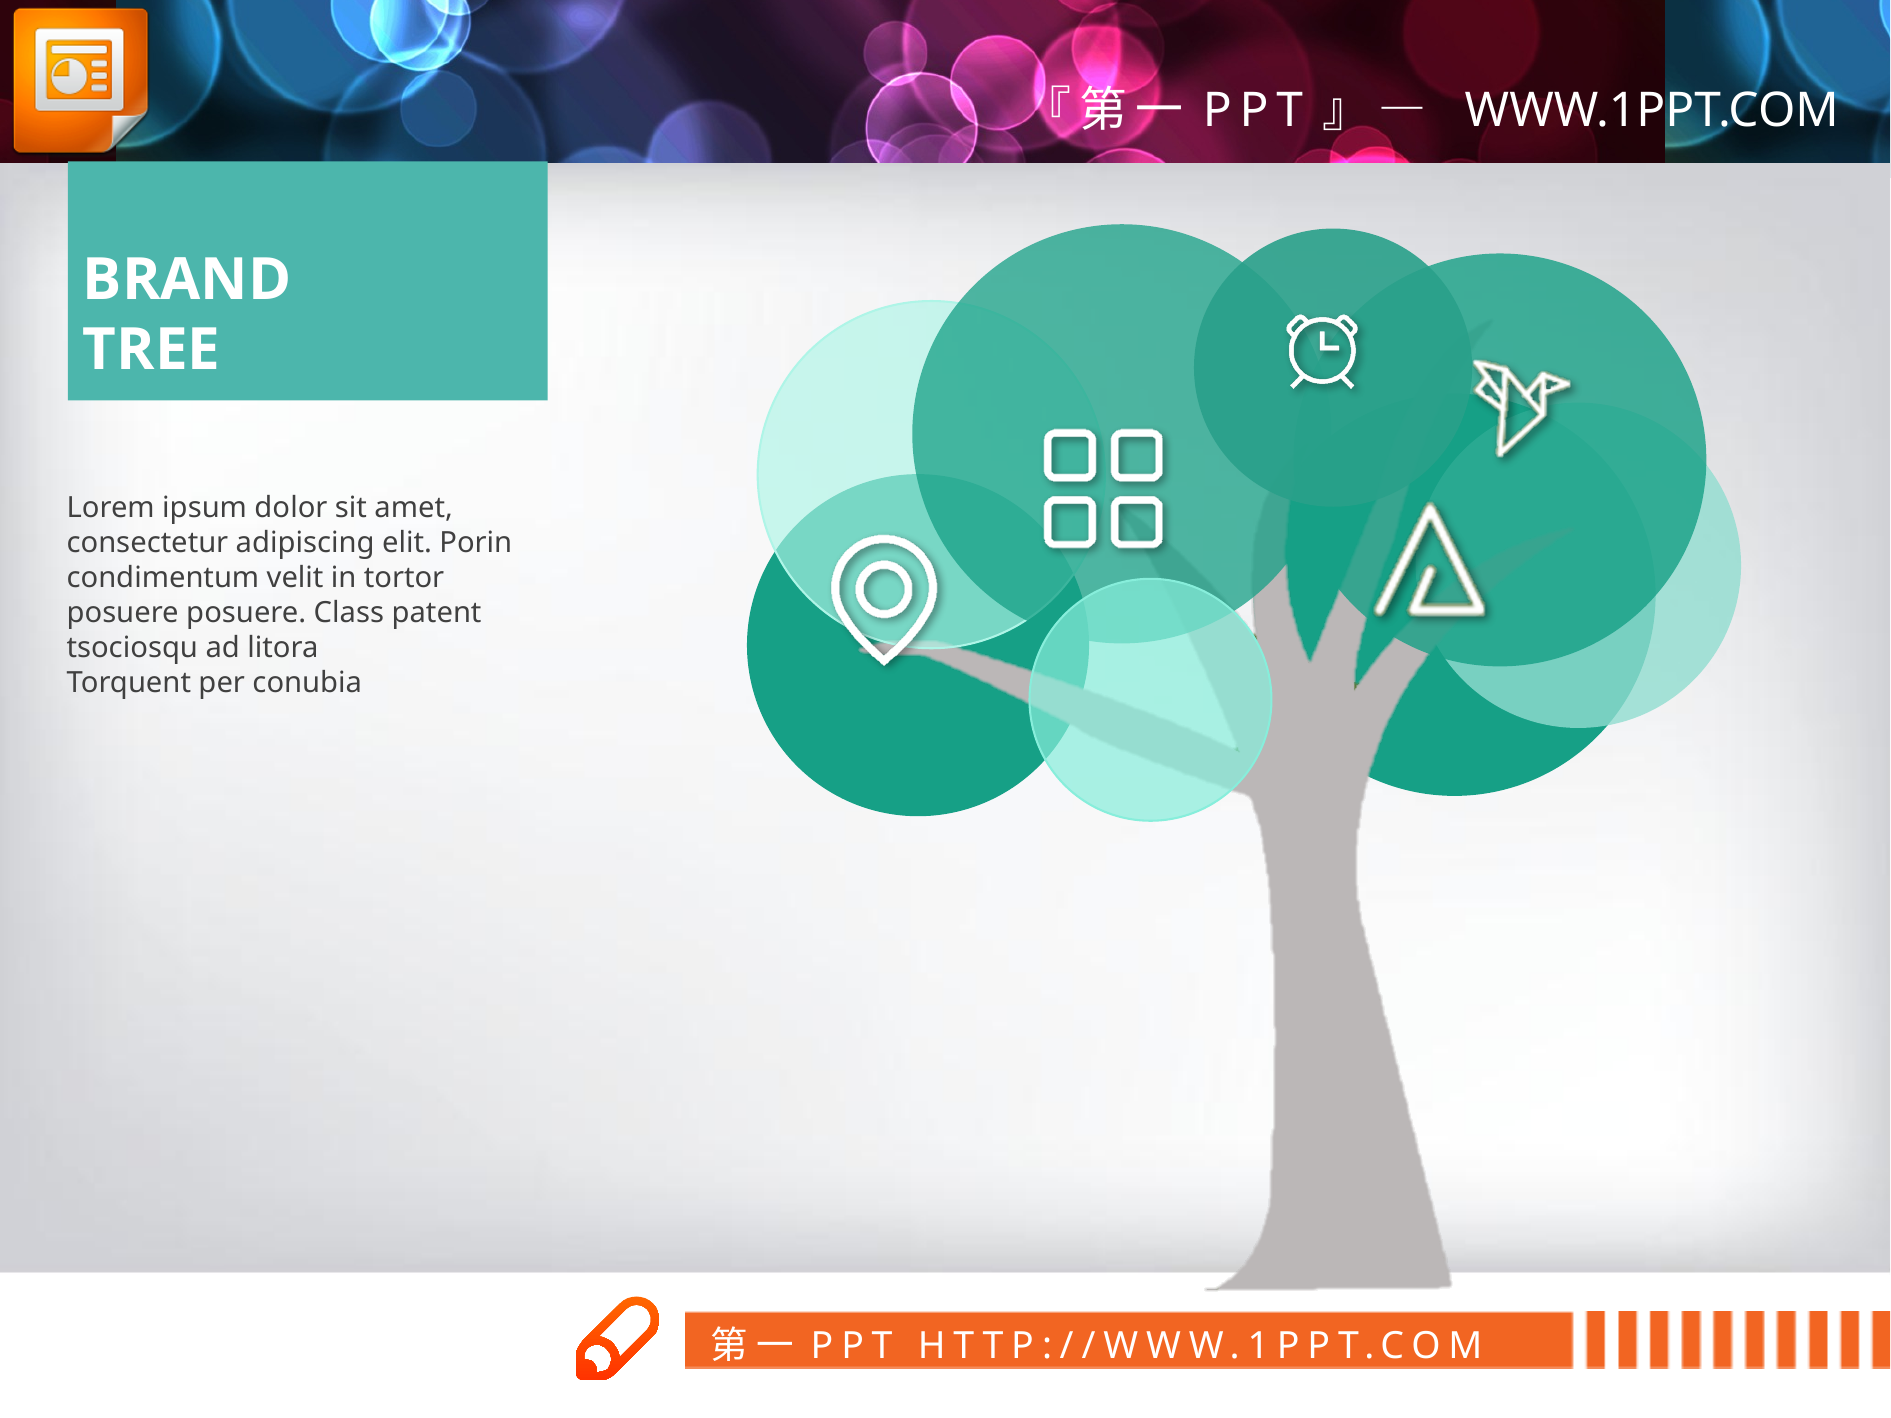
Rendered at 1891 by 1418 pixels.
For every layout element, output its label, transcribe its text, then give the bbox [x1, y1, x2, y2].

text_box BRAND TREE [67, 161, 548, 401]
picture [685, 1311, 747, 1369]
picture [1759, 1311, 1891, 1369]
text_box Lorem ipsum dolor sit amet, consectetur adipiscing elit. Porin condimentum velit in tortor posuere posuere. Class patent tsociosqu ad litora Torquent per conubia [51, 481, 534, 706]
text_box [747, 223, 1759, 1394]
picture [0, 0, 1891, 1275]
